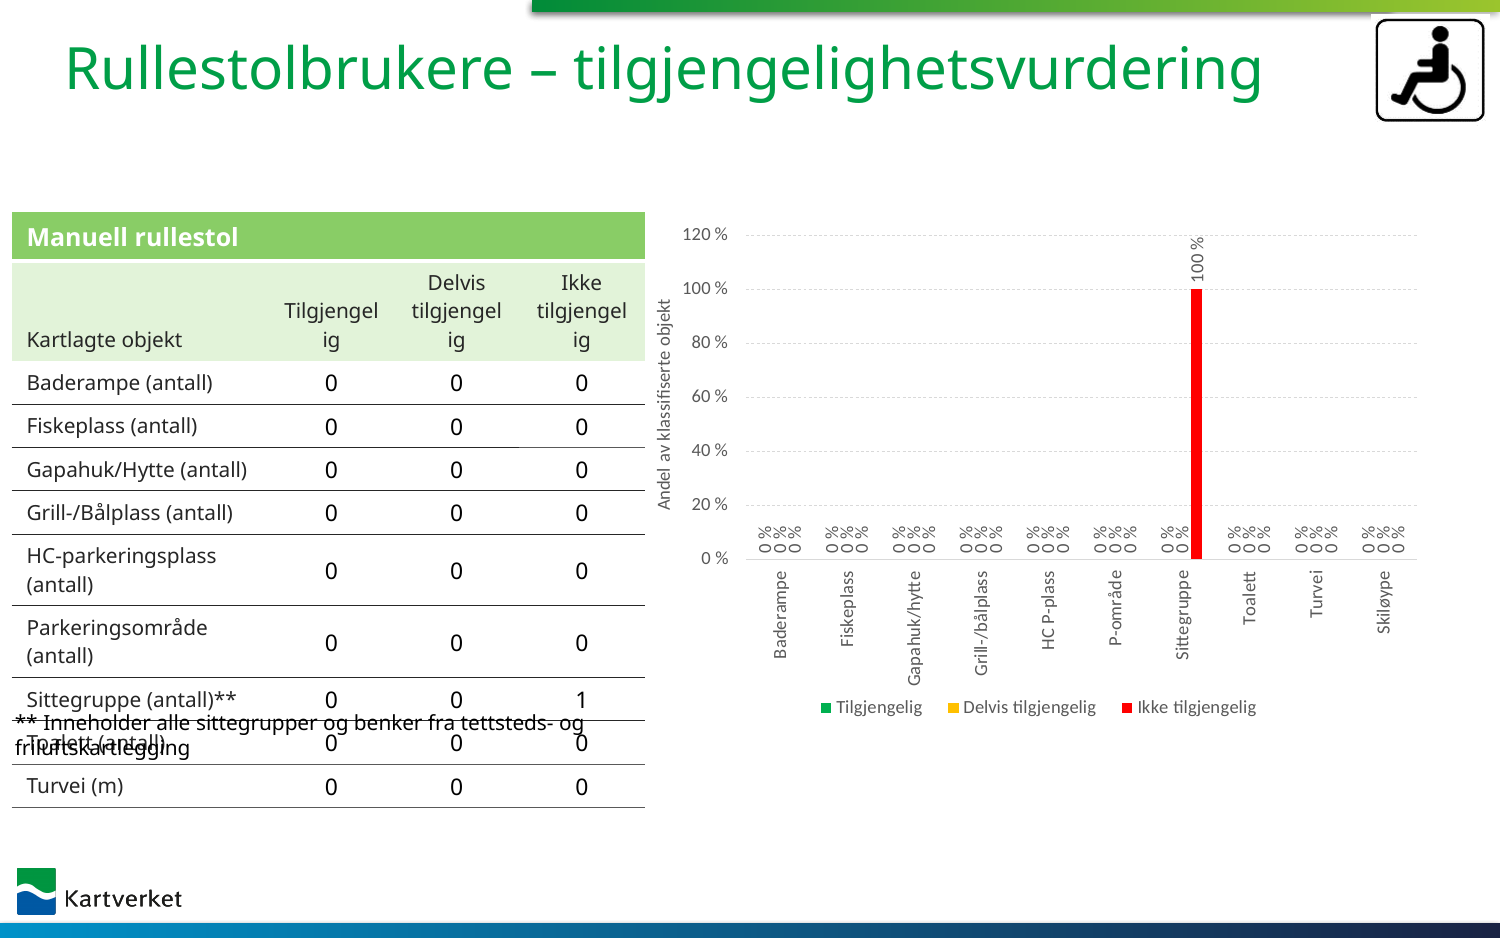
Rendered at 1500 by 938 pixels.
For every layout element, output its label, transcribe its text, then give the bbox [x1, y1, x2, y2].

table_cell Ikke tilgjengelig [519, 263, 638, 361]
table_cell 0 [519, 361, 638, 404]
table_cell 0 [269, 405, 394, 447]
table_cell Gapahuk/Hytte (antall) [12, 448, 269, 490]
table_cell 0 [519, 535, 638, 605]
table_cell 1 [519, 678, 638, 702]
table_cell 0 [394, 678, 519, 702]
table_cell 0 [269, 491, 394, 534]
text_box ** Inneholder alle sittegrupper og benker fra tettsteds- og friluftskartlegging [0, 702, 745, 768]
table_cell 0 [394, 606, 519, 677]
table_cell 0 [269, 535, 394, 605]
table_cell 0 [394, 768, 519, 807]
picture [1371, 13, 1491, 127]
table_cell Grill-/Bålplass (antall) [12, 491, 269, 534]
table_cell 0 [269, 678, 394, 702]
table_cell Turvei (m) [12, 768, 269, 807]
table_cell 0 [394, 448, 519, 490]
table_cell 0 [269, 361, 394, 404]
table_cell 0 [394, 491, 519, 534]
table_cell Baderampe (antall) [12, 361, 269, 404]
table_cell 0 [519, 606, 638, 677]
table_cell Tilgjengelig [269, 263, 394, 361]
table_cell 0 [394, 361, 519, 404]
table_cell 0 [519, 491, 638, 534]
table_cell 0 [519, 405, 638, 447]
table_cell HC-parkeringsplass (antall) [12, 535, 269, 605]
table_cell Delvis tilgjengelig [394, 263, 519, 361]
text_box Rullestolbrukere – tilgjengelighetsvurdering [49, 12, 1372, 109]
table_cell 0 [394, 535, 519, 605]
table_cell Kartlagte objekt [12, 263, 269, 361]
table_cell Sittegruppe (antall)** [12, 678, 269, 702]
table_cell Parkeringsområde (antall) [12, 606, 269, 677]
table_header Manuell rullestol [12, 212, 645, 259]
table_cell 0 [519, 448, 638, 490]
picture [643, 218, 1427, 728]
table_cell Fiskeplass (antall) [12, 405, 269, 447]
table_cell 0 [269, 606, 394, 677]
table_cell 0 [519, 768, 645, 807]
table_cell 0 [394, 405, 519, 447]
table_cell 0 [269, 768, 394, 807]
table_cell 0 [269, 448, 394, 490]
